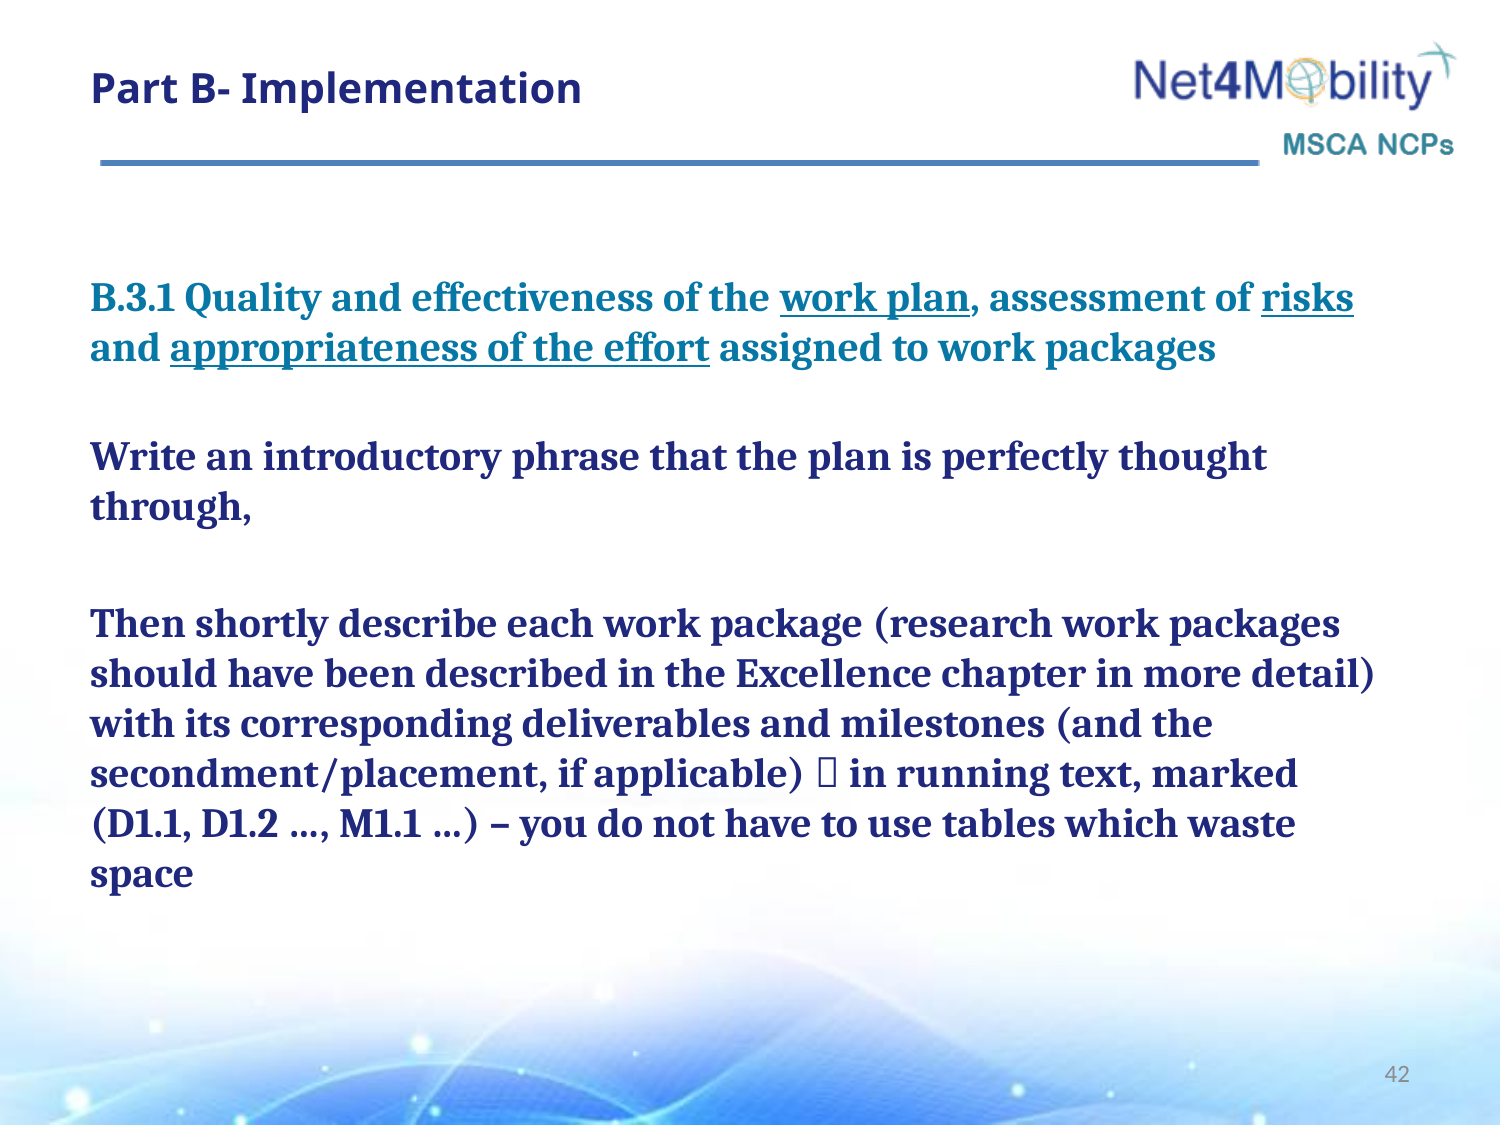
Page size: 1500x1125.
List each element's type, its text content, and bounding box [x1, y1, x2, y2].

picture [0, 0, 1500, 1125]
title Part B- Implementation [75, 30, 1093, 144]
slide_number 42 [1074, 1042, 1425, 1103]
list B.3.1 Quality and effectiveness of the work plan, assessment of risks and appropriateness of the effort assigned to work packages Write an introductory phrase that the plan is perfectly thought through, Then shortly describe each work package (research work packages should have been described in the Excellence chapter in more detail) with its corresponding deliverables and milestones (and the secondment/placement, if applicable)  in running text, marked (D1.1, D1.2 …, M1.1 …) – you do not have to use tables which waste space [75, 262, 1425, 1005]
